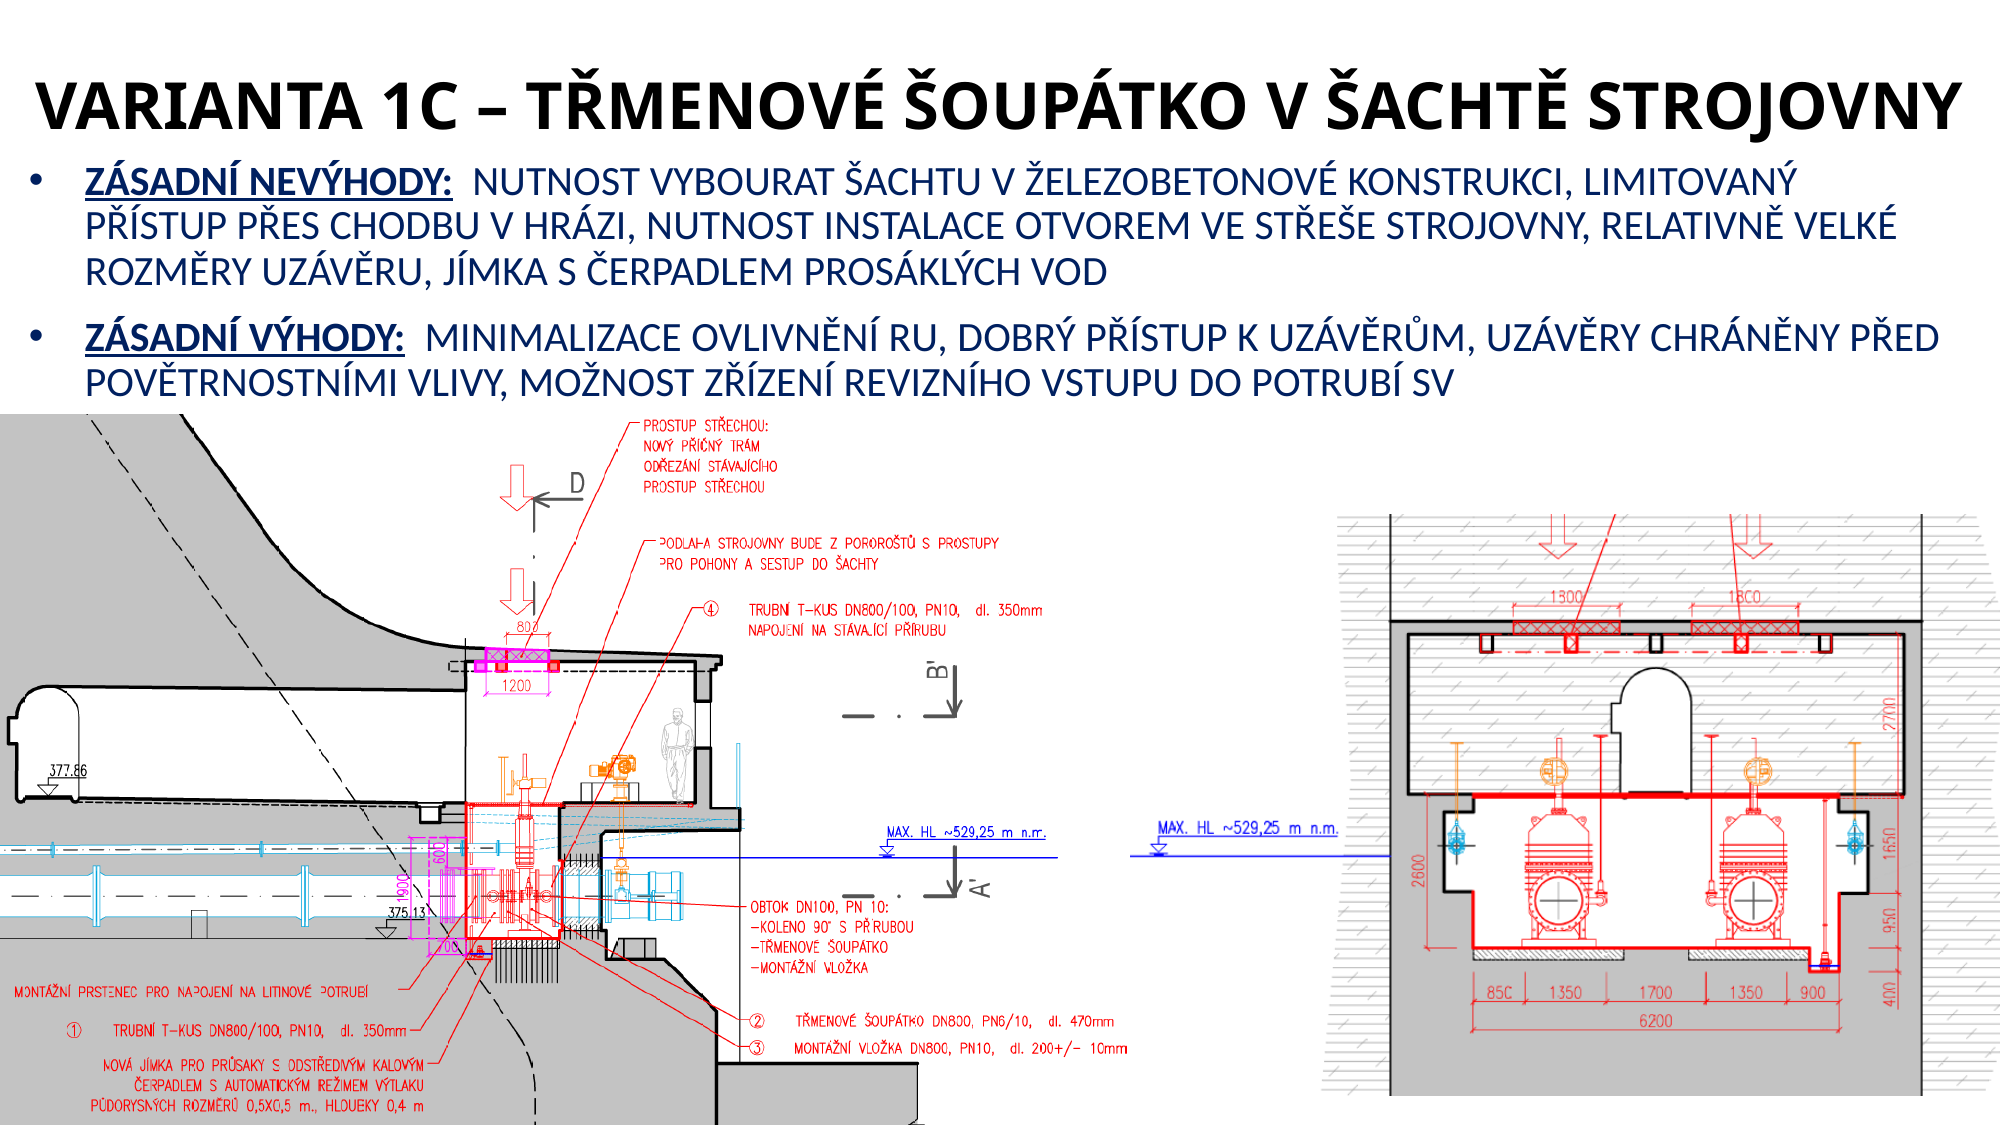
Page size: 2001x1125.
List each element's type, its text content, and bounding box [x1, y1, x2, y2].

picture [0, 414, 2000, 1125]
text_box ZÁSADNÍ NEVÝHODY: NUTNOST VYBOURAT ŠACHTU V ŽELEZOBETONOVÉ KONSTRUKCI, LIMITOVANÝ PŘÍSTUP PŘES CHODBU V HRÁZI, NUTNOST INSTALACE OTVOREM VE STŘEŠE STROJOVNY, RELATIVNĚ VELKÉ ROZMĚRY UZÁVĚRU, JÍMKA S ČERPADLEM PROSÁKLÝCH VOD ZÁSADNÍ VÝHODY: MINIMALIZACE OVLIVNĚNÍ RU, DOBRÝ PŘÍSTUP K UZÁVĚRŮM, UZÁVĚRY CHRÁNĚNY PŘED POVĚTRNOSTNÍMI VLIVY, MOŽNOST ZŘÍZENÍ REVIZNÍHO VSTUPU DO POTRUBÍ SV [13, 151, 1959, 495]
title VARIANTA 1C – TŘMENOVÉ ŠOUPÁTKO V ŠACHTĚ STROJOVNY [0, 0, 2000, 152]
